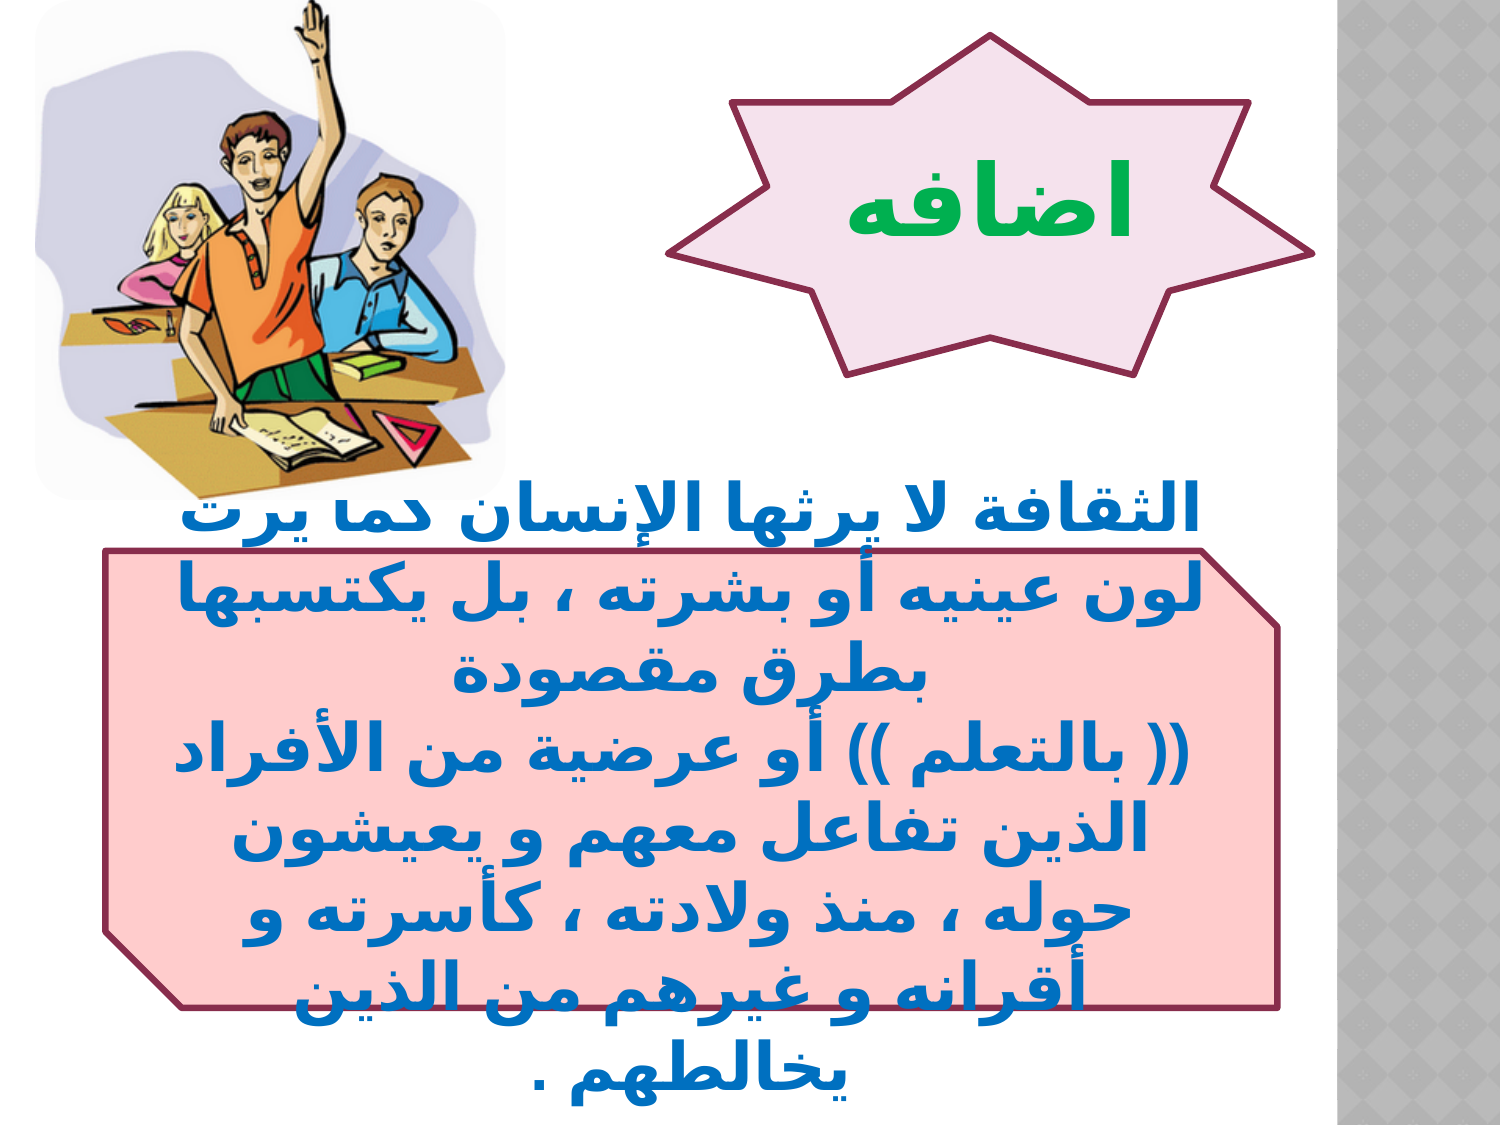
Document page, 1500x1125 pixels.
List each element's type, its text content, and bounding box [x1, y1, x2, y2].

text_box الثقافة لا يرثها الإنسان كما يرث لون عينيه أو بشرته ، بل يكتسبها بطرق مقصودة (( بالتعلم )) أو عرضية من الأفراد الذين تفاعل معهم و يعيشون حوله ، منذ ولادته ، كأسرته و أقرانه و غيرهم من الذين يخالطهم . [102, 547, 1281, 1012]
text_box اضافه [664, 31, 1316, 379]
picture [34, 0, 506, 501]
